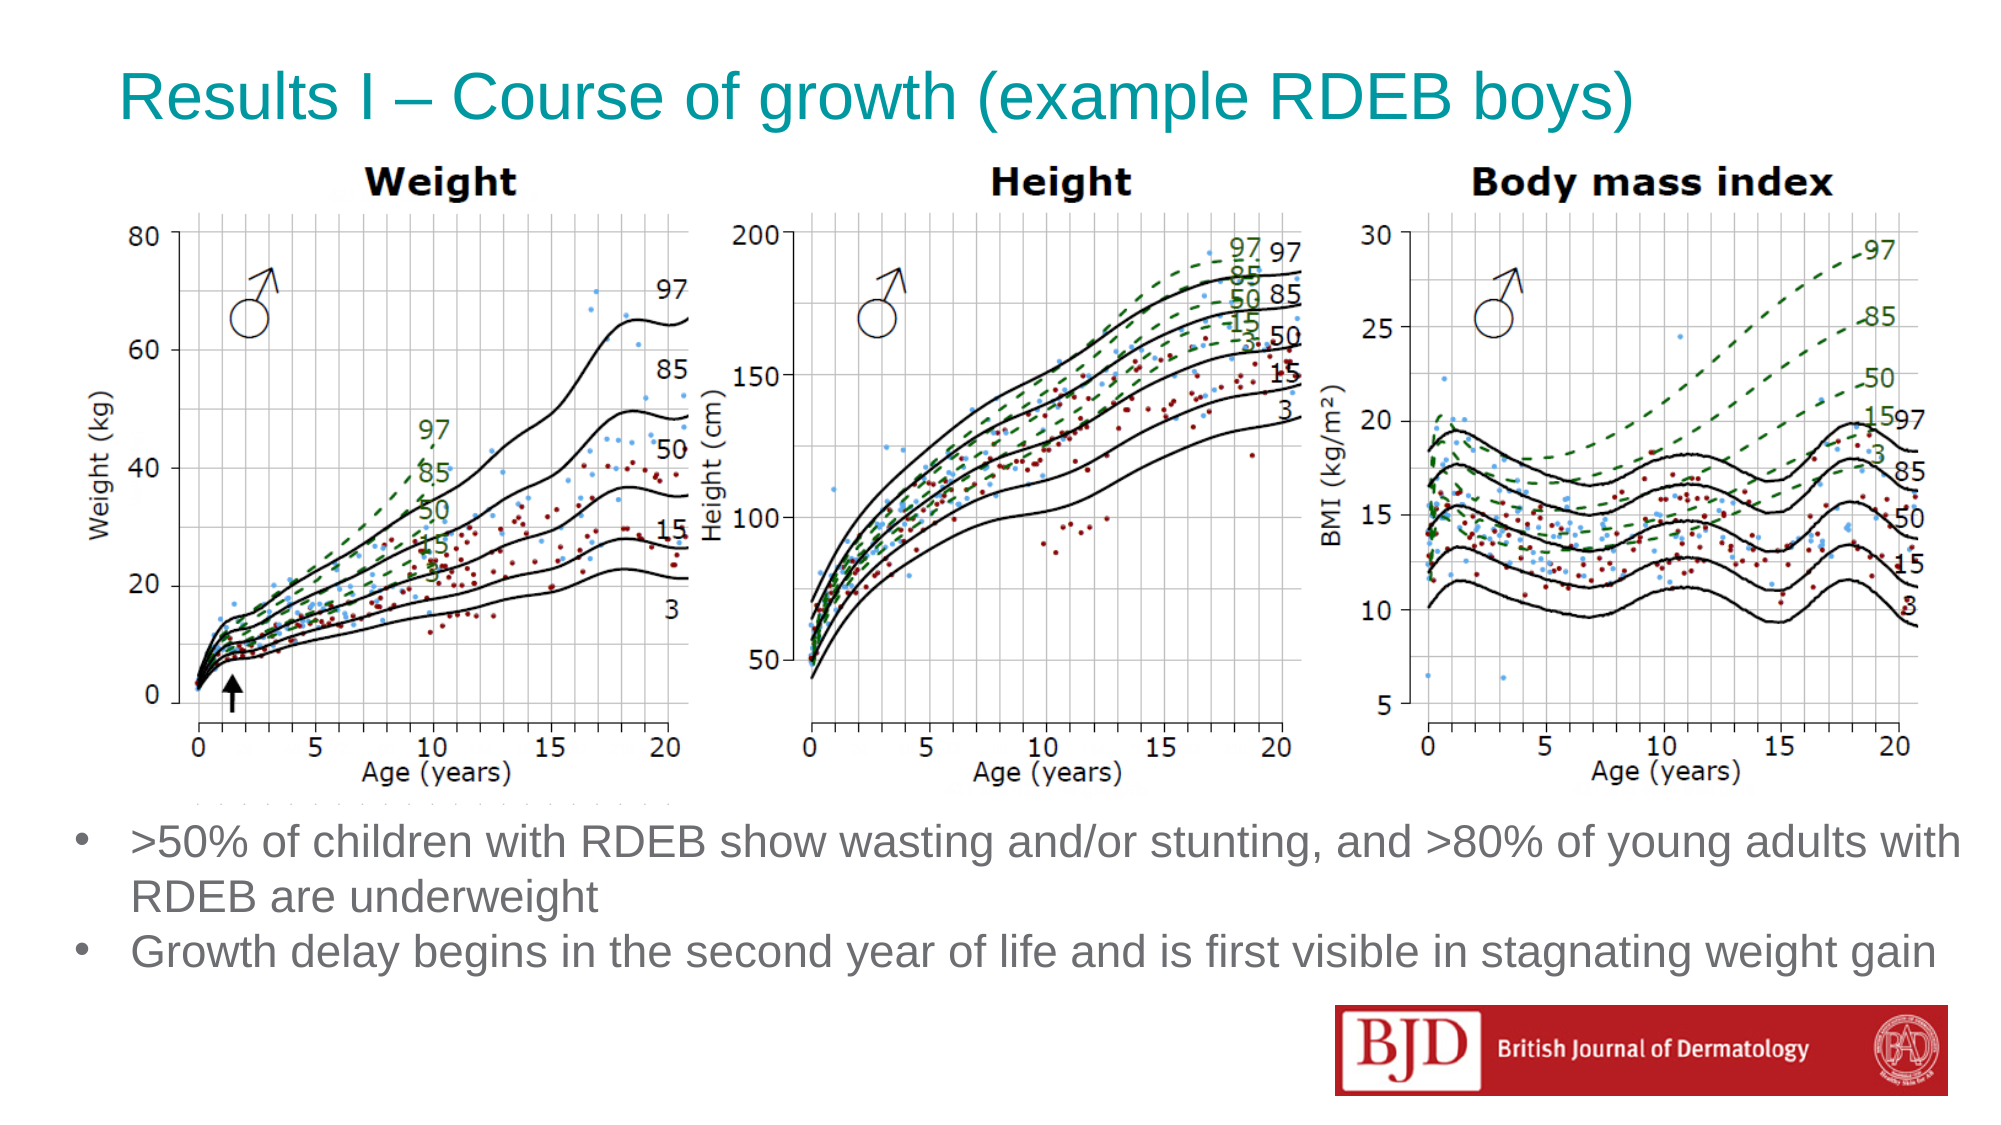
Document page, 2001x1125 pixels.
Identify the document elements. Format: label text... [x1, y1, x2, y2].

text_box >50% of children with RDEB show wasting and/or stunting, and >80% of young adults with RDEB are underweight Growth delay begins in the second year of life and is first visible in stagnating weight gain [59, 804, 1984, 984]
picture [1335, 1005, 1948, 1096]
title Results I – Course of growth (example RDEB boys) [118, 49, 1885, 133]
picture [55, 155, 1945, 805]
